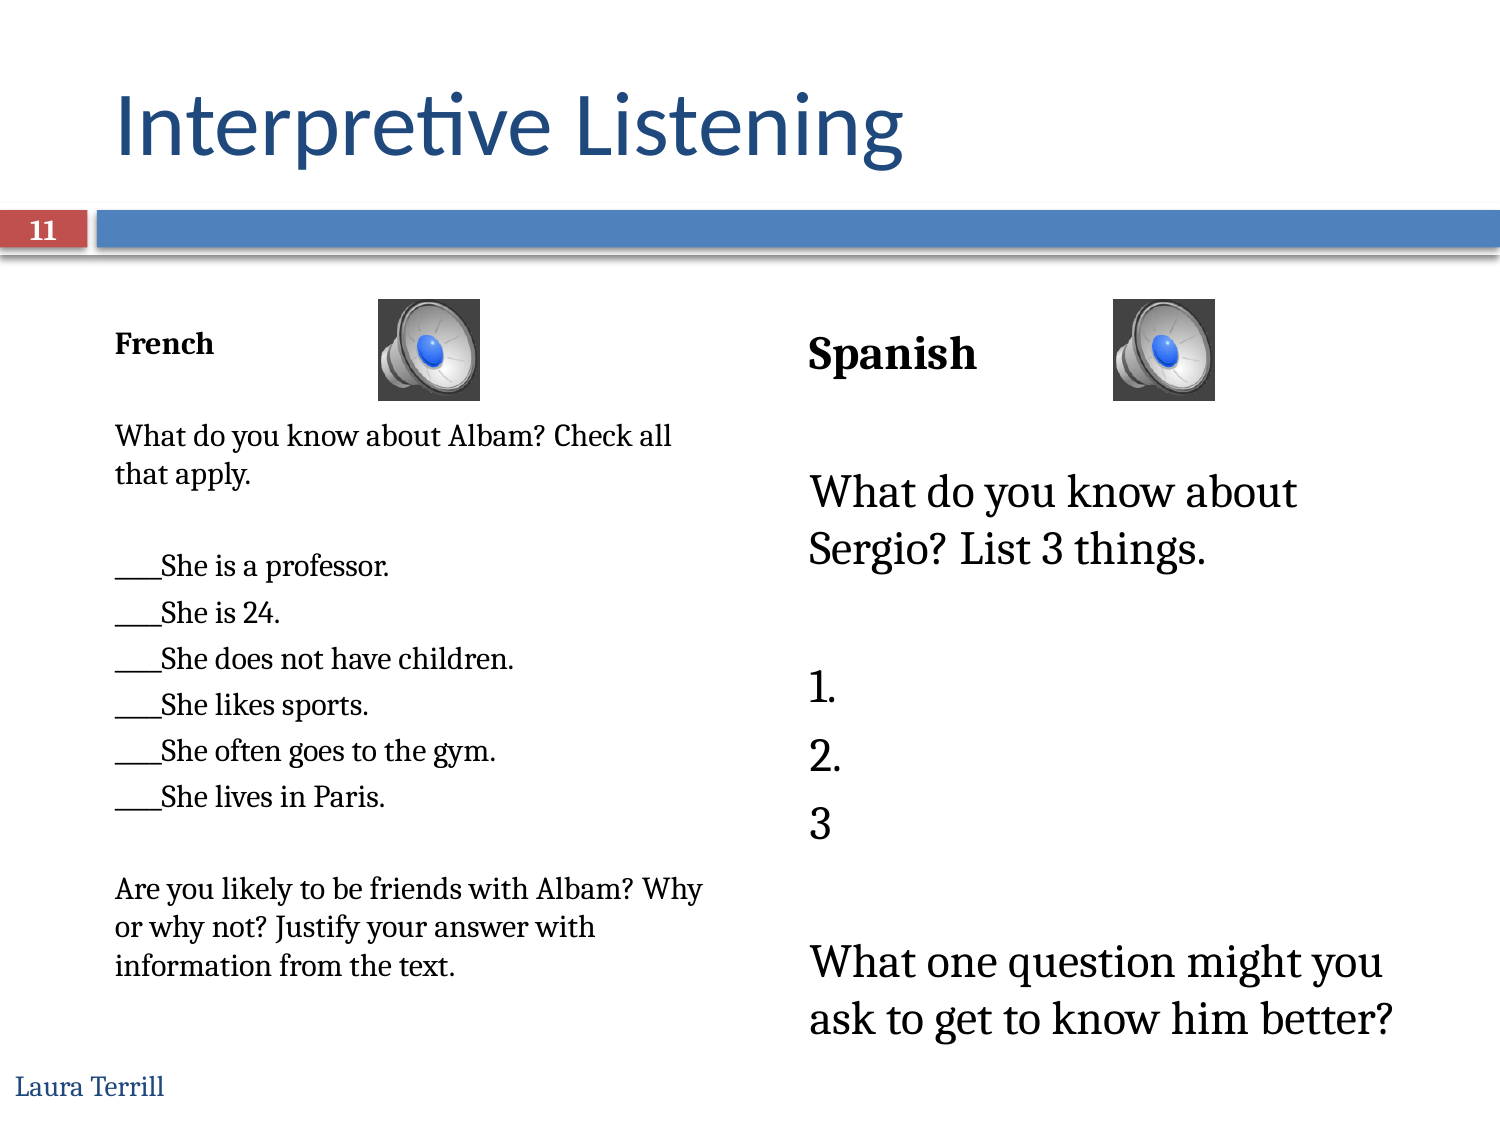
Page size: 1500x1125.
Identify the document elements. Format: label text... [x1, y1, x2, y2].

title Interpretive Listening [99, 37, 1438, 200]
picture [376, 297, 481, 402]
list French What do you know about Albam? Check all that apply. ____She is a professor. ____She is 24. ____She does not have children. ____She likes sports. ____She often goes to the gym. ____She lives in Paris. Are you likely to be friends with Albam? Why or why not? Justify your answer with information from the text. [99, 314, 738, 996]
list Spanish What do you know about Sergio? List 3 things. 1. 2. 3 What one question might you ask to get to know him better? [794, 314, 1433, 1065]
picture [1111, 297, 1216, 402]
footer Laura Terrill [0, 1054, 890, 1115]
slide_number 11 [0, 208, 88, 249]
